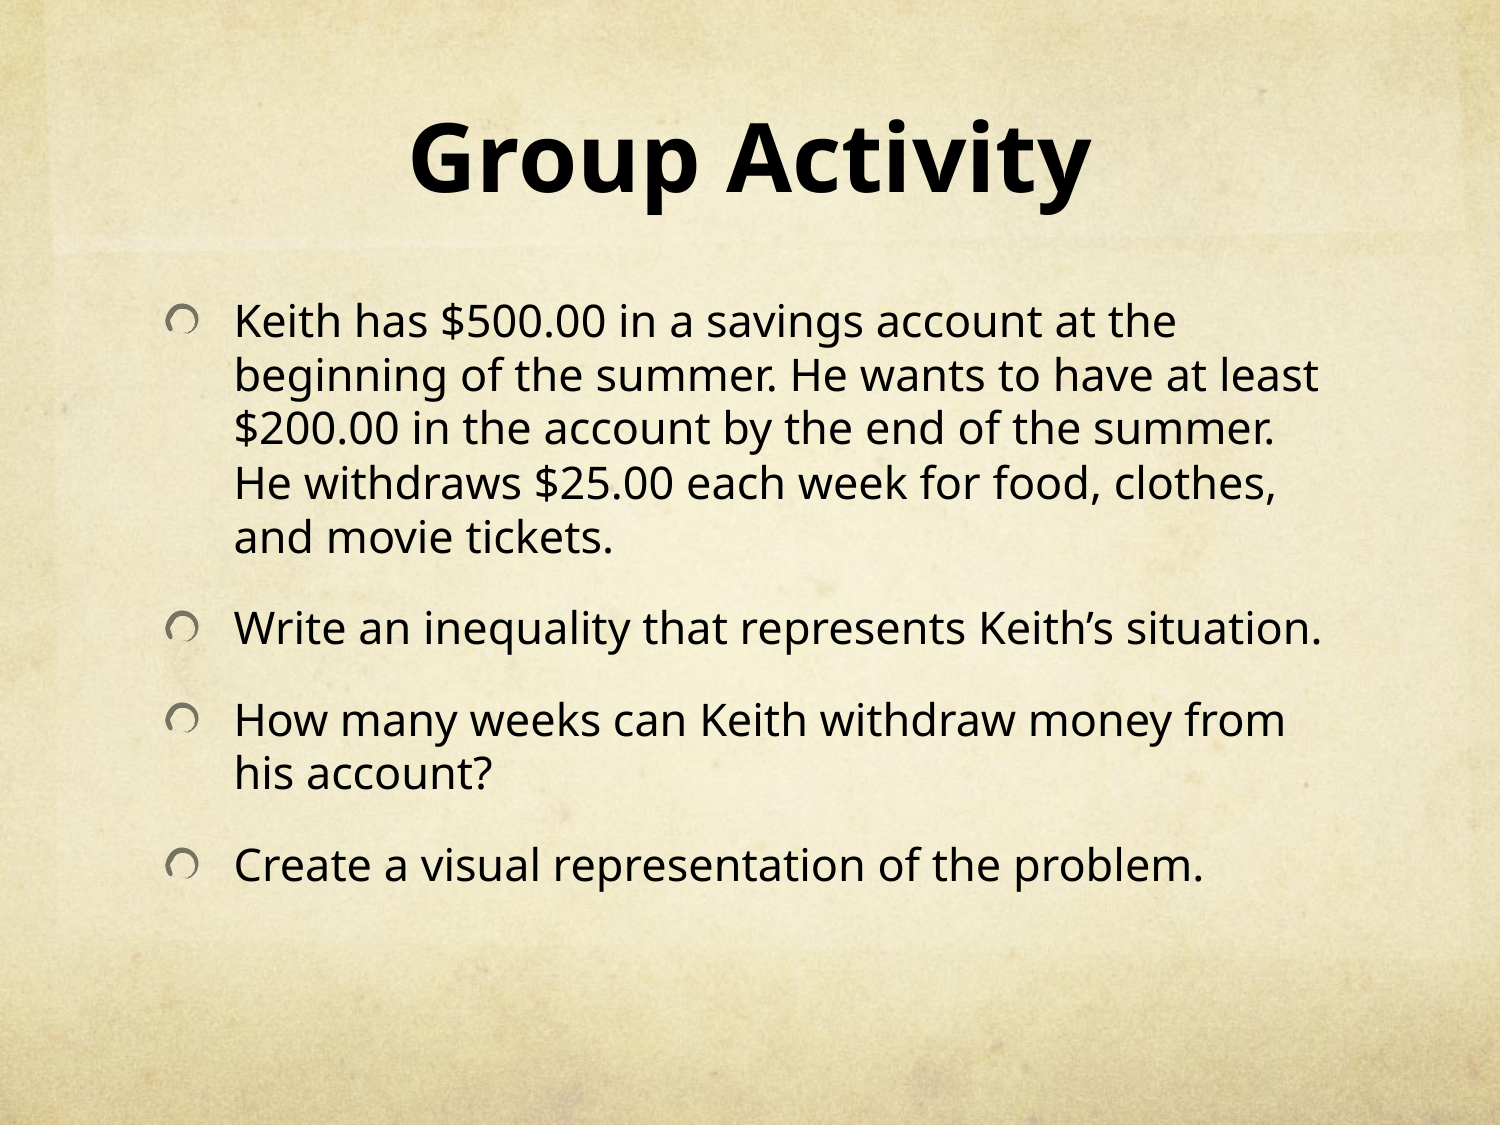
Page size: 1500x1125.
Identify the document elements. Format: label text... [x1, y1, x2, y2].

list Keith has $500.00 in a savings account at the beginning of the summer. He wants to have at least $200.00 in the account by the end of the summer. He withdraws $25.00 each week for food, clothes, and movie tickets. Write an inequality that represents Keith’s situation. How many weeks can Keith withdraw money from his account? Create a visual representation of the problem. [150, 284, 1350, 950]
picture [0, 0, 1500, 1125]
title Group Activity [150, 82, 1350, 225]
